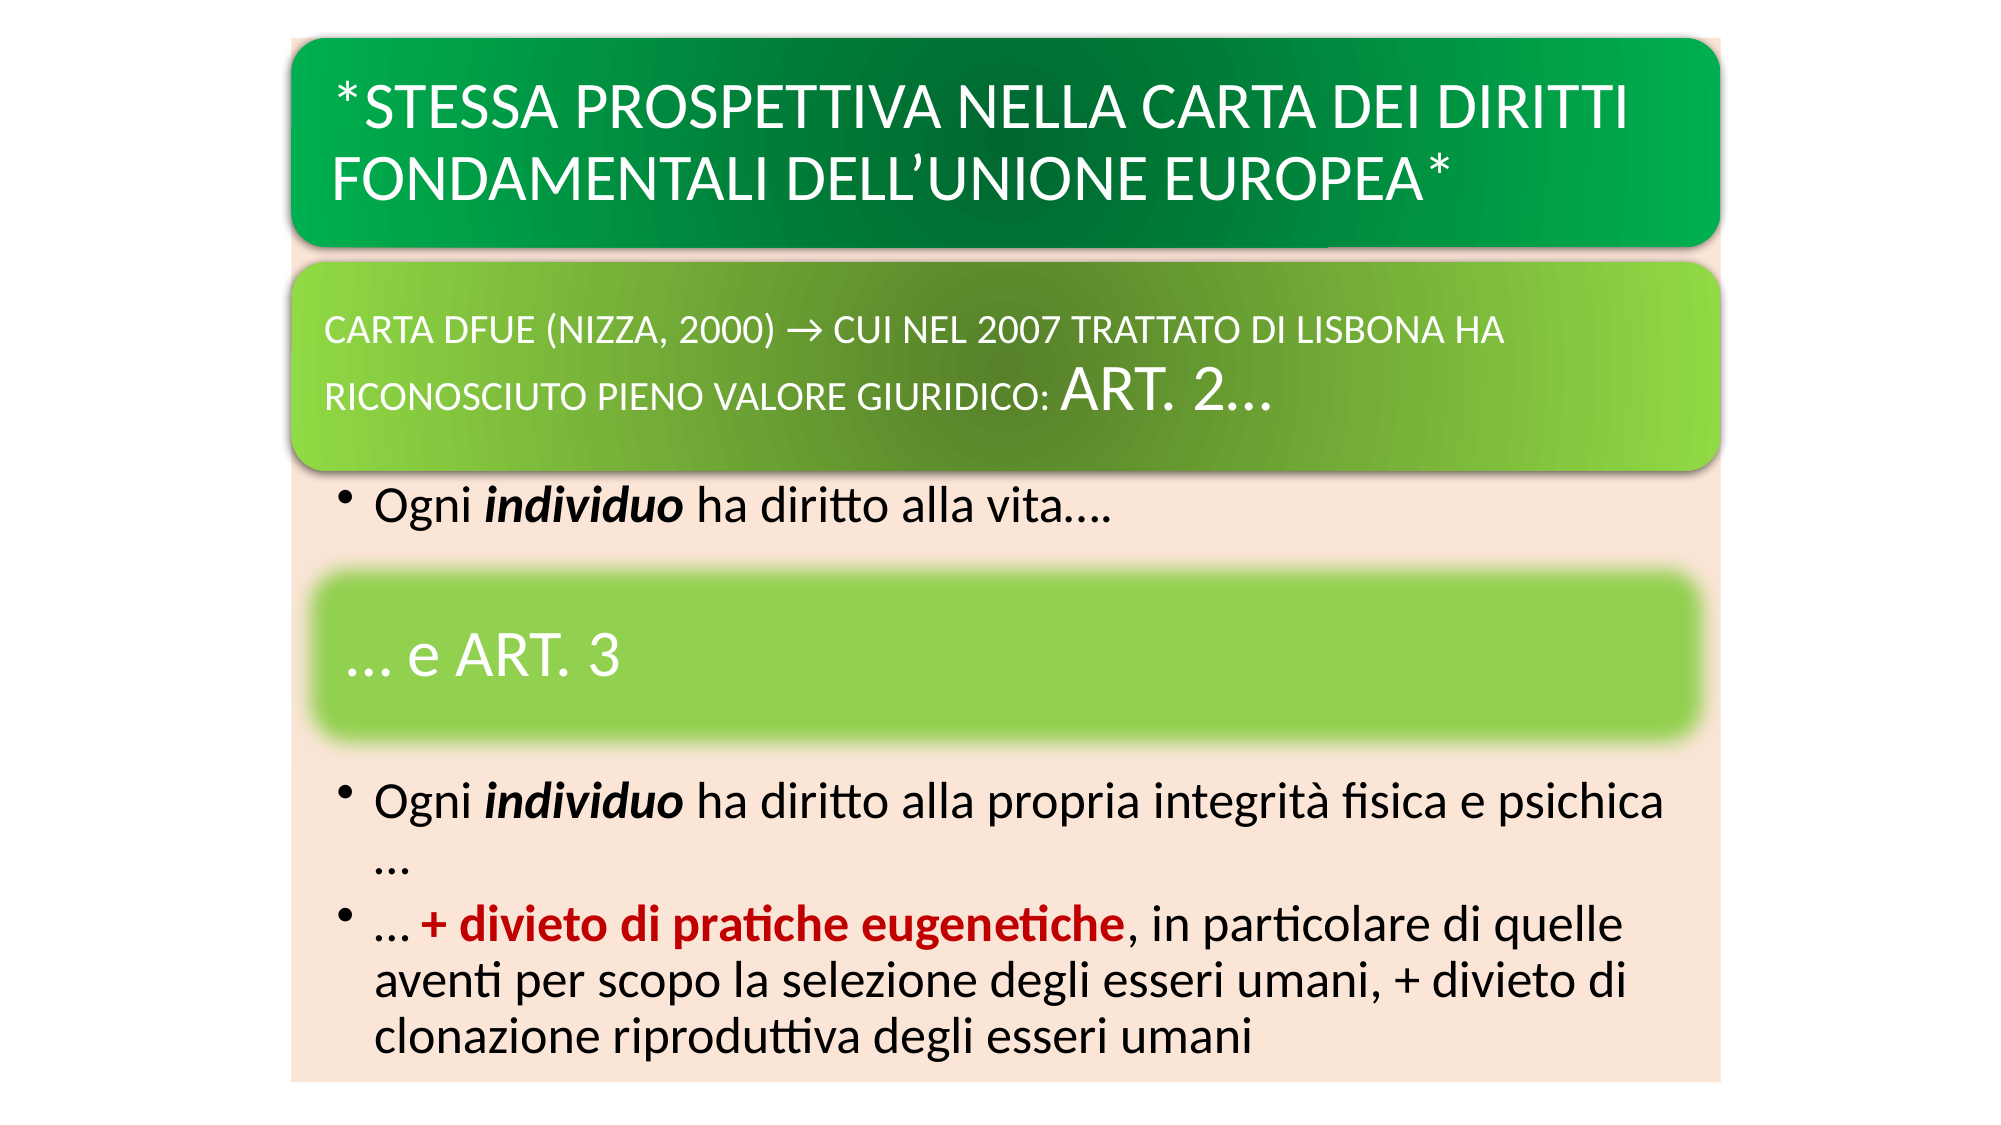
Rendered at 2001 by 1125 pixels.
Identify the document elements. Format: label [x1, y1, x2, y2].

text_box [291, 37, 1721, 1083]
